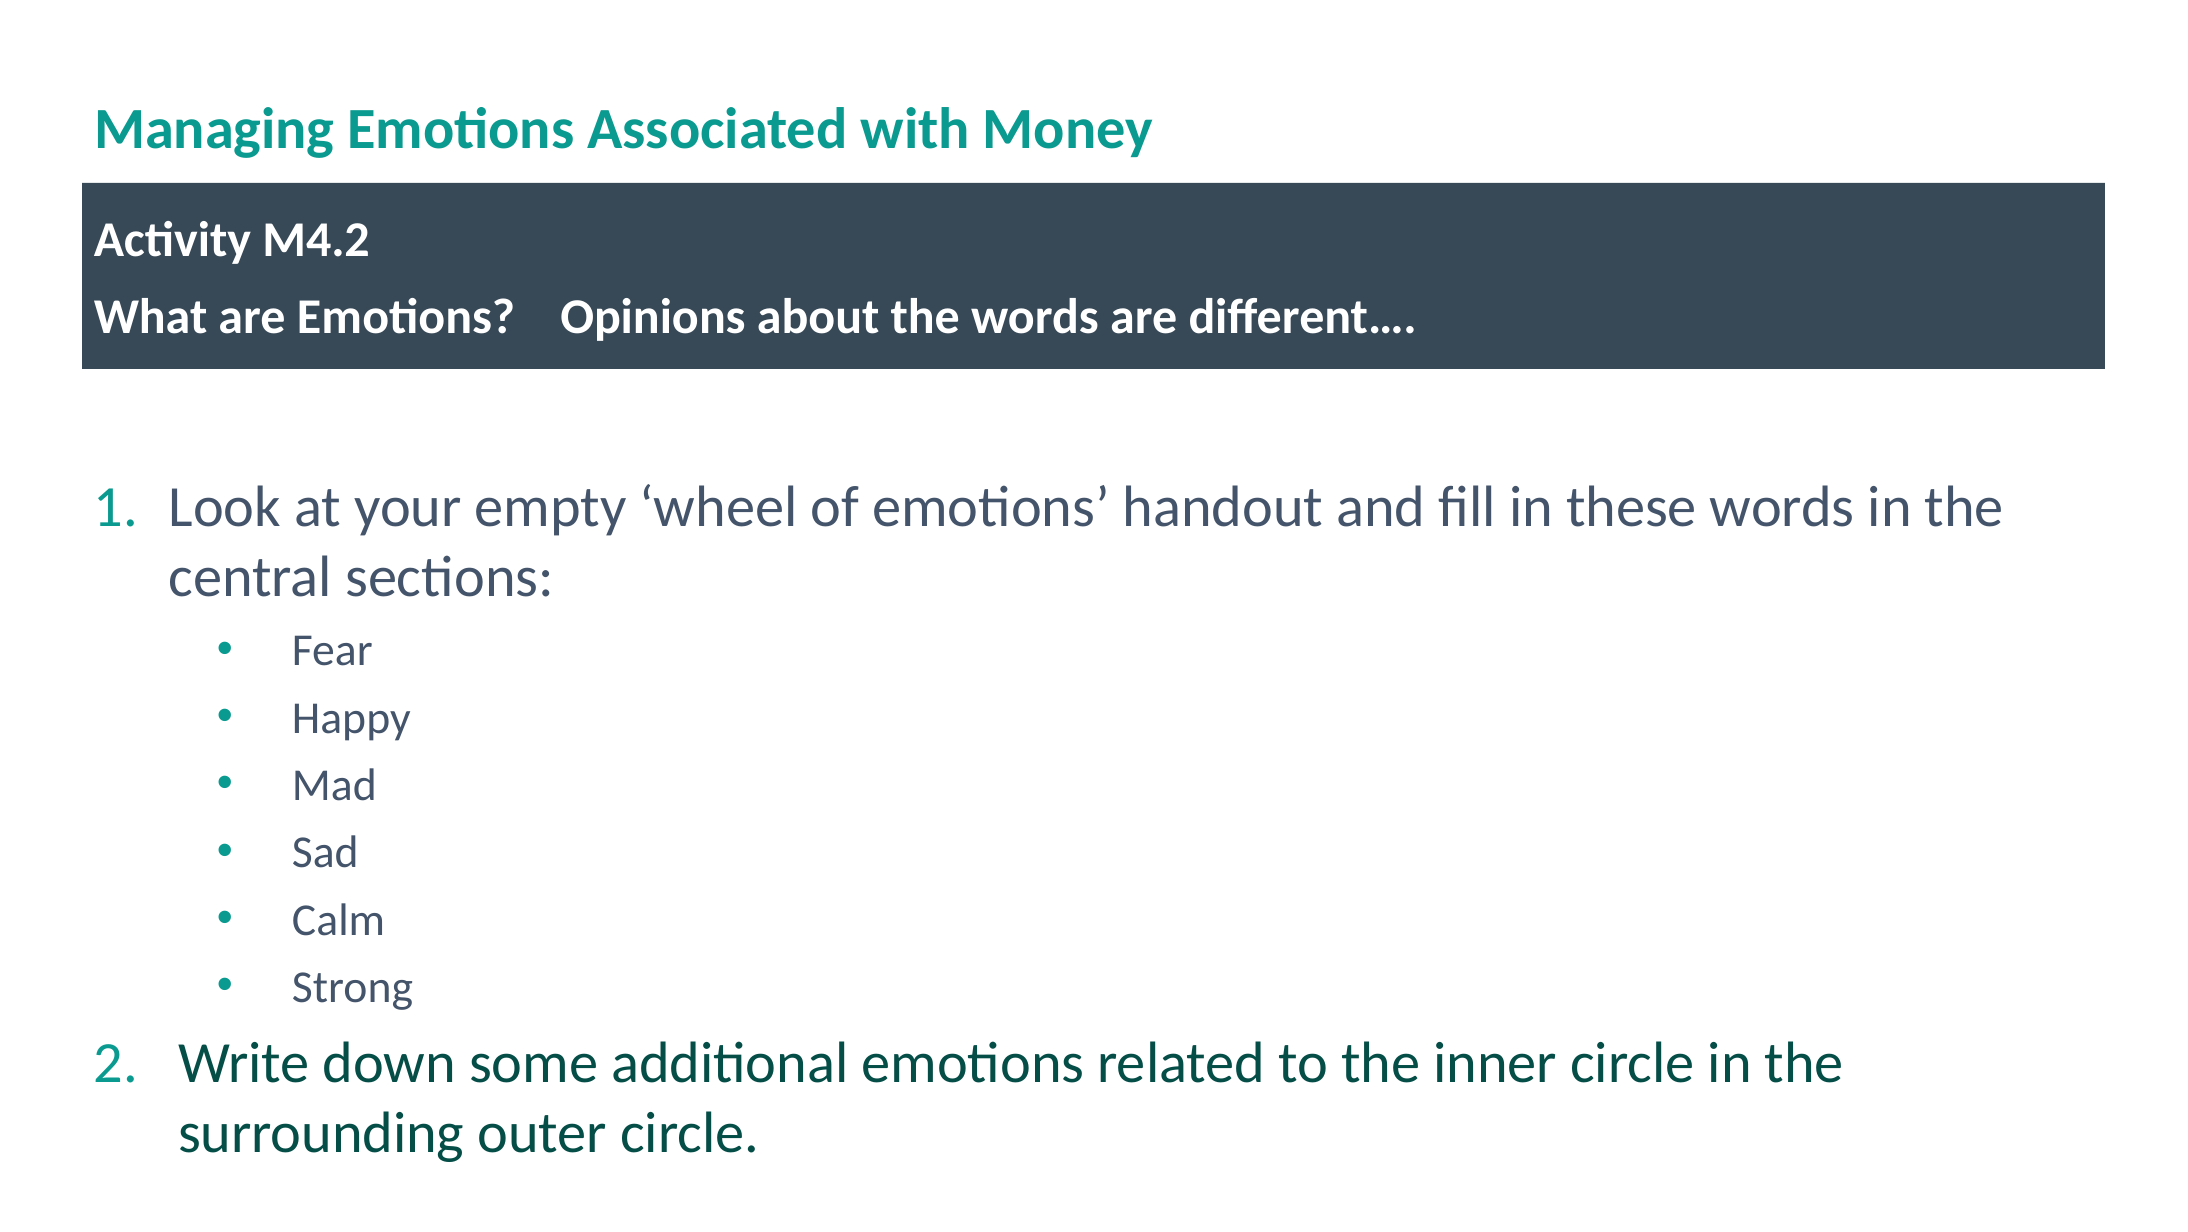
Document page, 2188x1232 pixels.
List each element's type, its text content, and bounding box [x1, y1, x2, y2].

list Look at your empty ‘wheel of emotions’ handout and fill in these words in the central sections: Fear Happy Mad Sad Calm Strong Write down some additional emotions related to the inner circle in the surrounding outer circle. [82, 460, 2105, 1176]
list Activity M4.2 What are Emotions? Opinions about the words are different…. [82, 182, 2105, 369]
title Managing Emotions Associated with Money [82, 70, 2106, 189]
